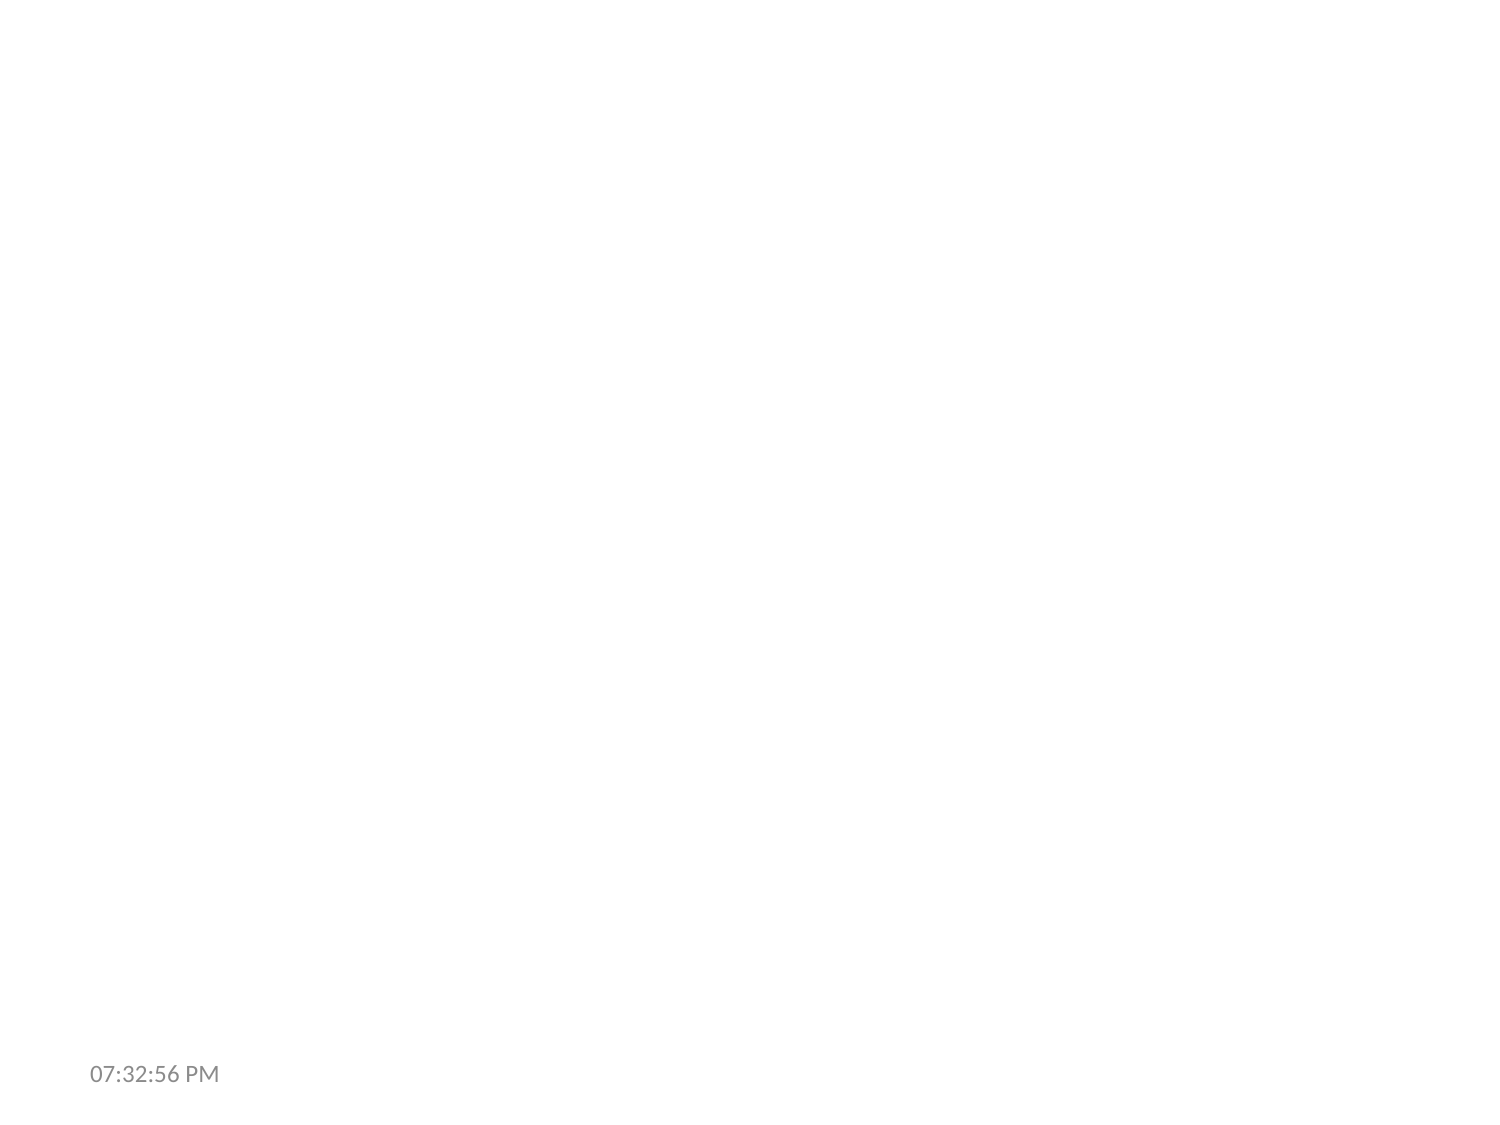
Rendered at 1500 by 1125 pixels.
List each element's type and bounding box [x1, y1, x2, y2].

slide_number [75, 1042, 425, 1103]
